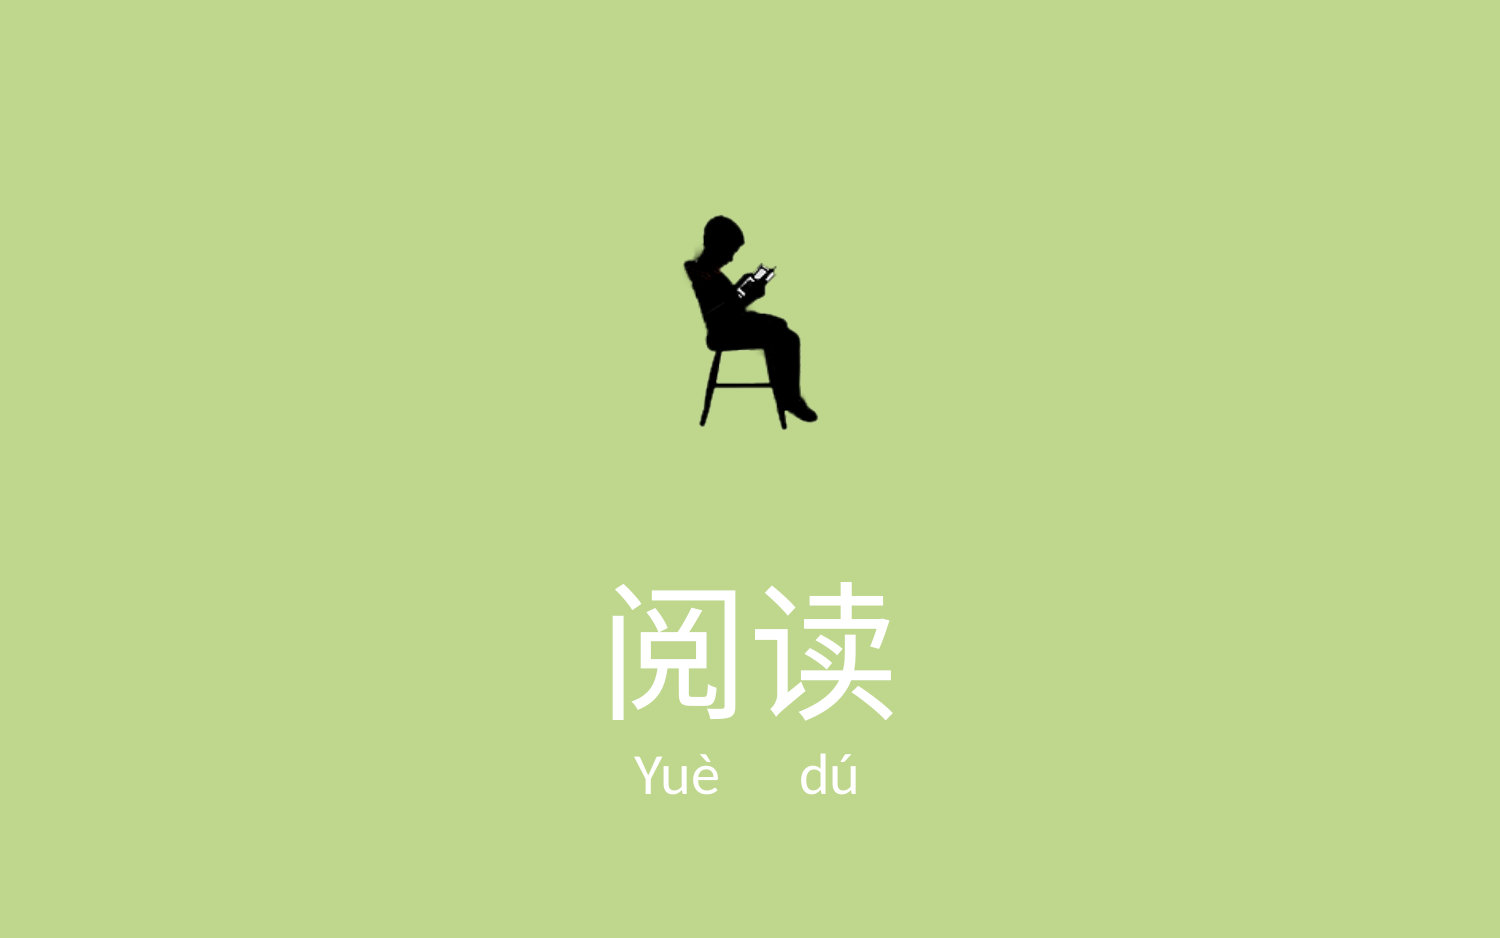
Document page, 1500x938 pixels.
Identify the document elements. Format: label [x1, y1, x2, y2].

text_box [584, 551, 1070, 815]
picture [562, 137, 938, 513]
